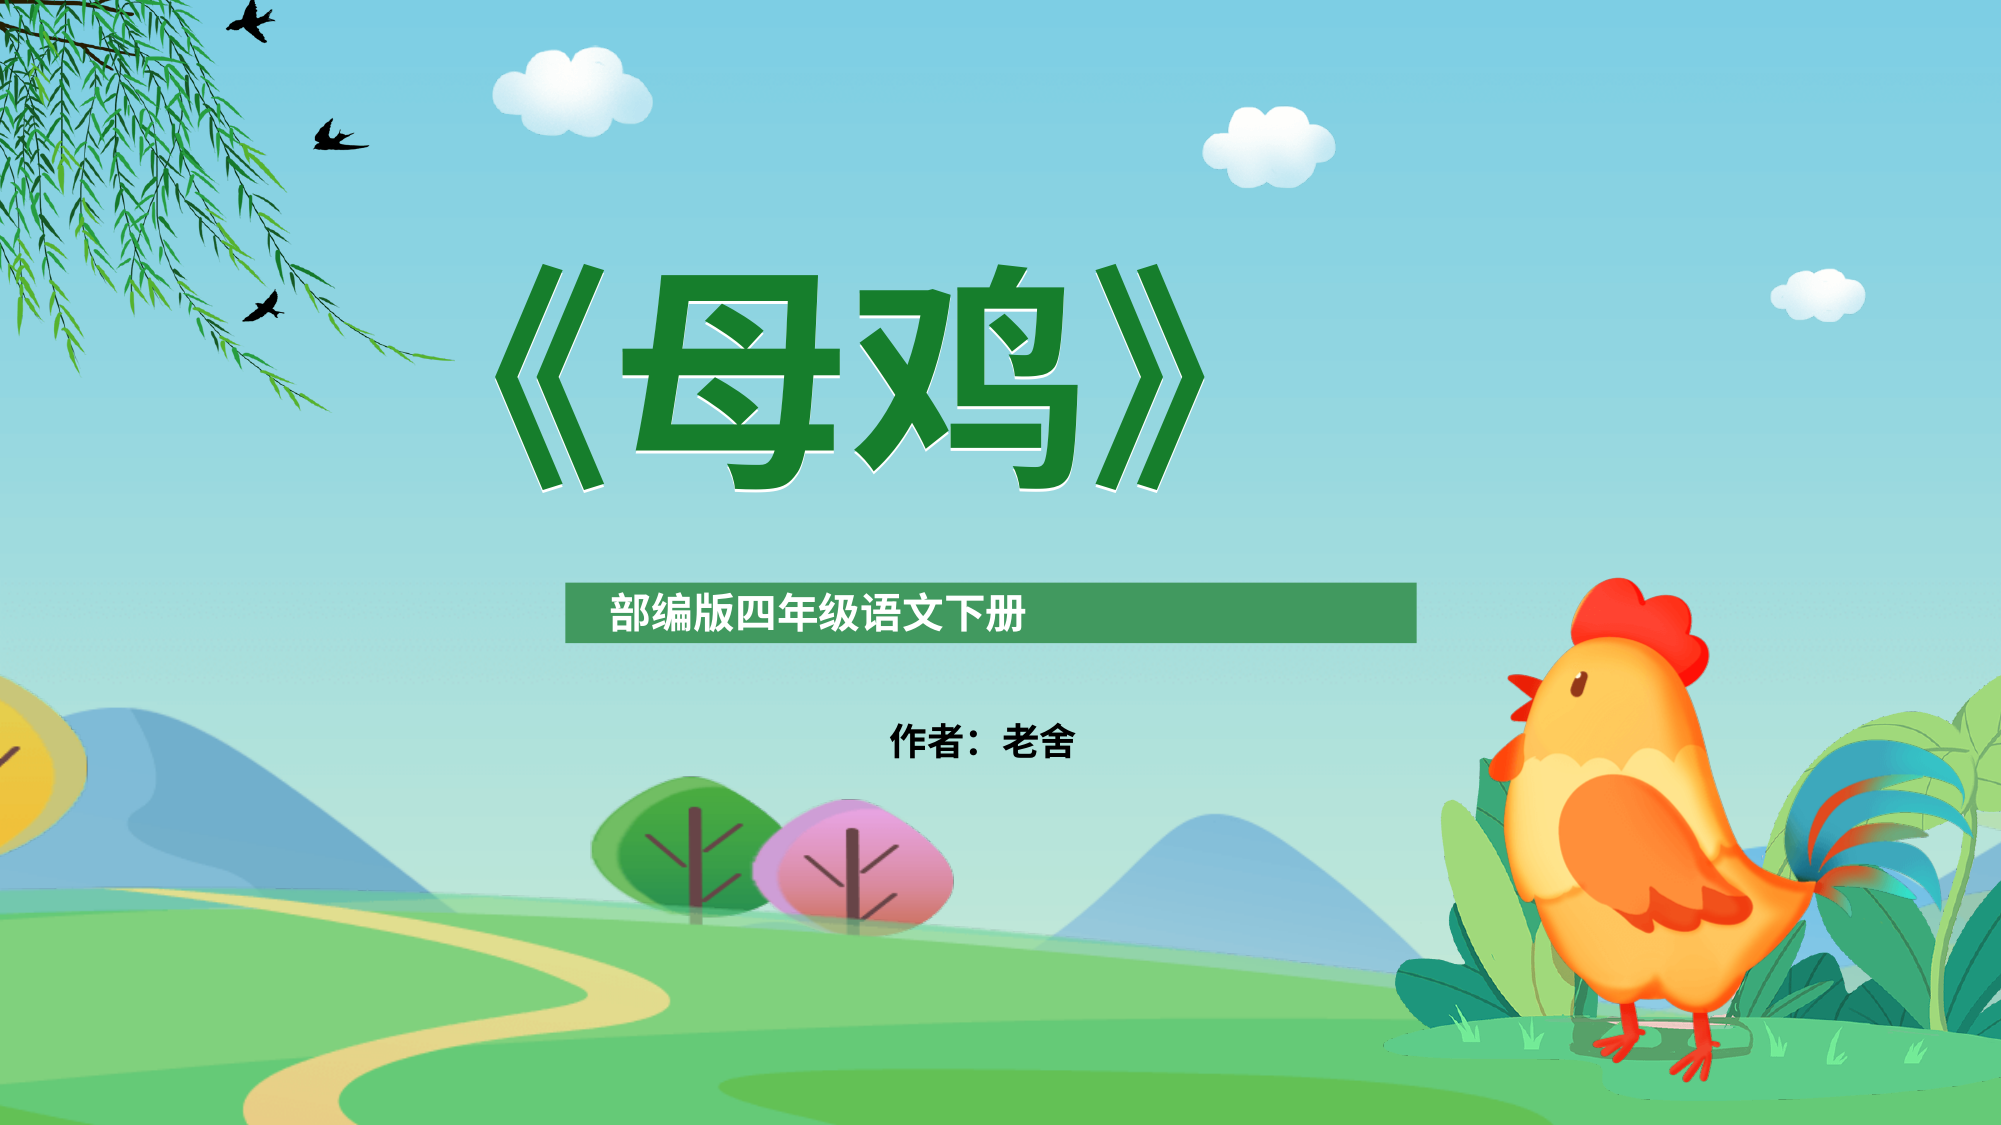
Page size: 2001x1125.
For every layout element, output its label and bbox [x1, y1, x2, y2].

text_box [356, 221, 1644, 530]
picture [0, 0, 2001, 1125]
text_box [565, 579, 1417, 645]
